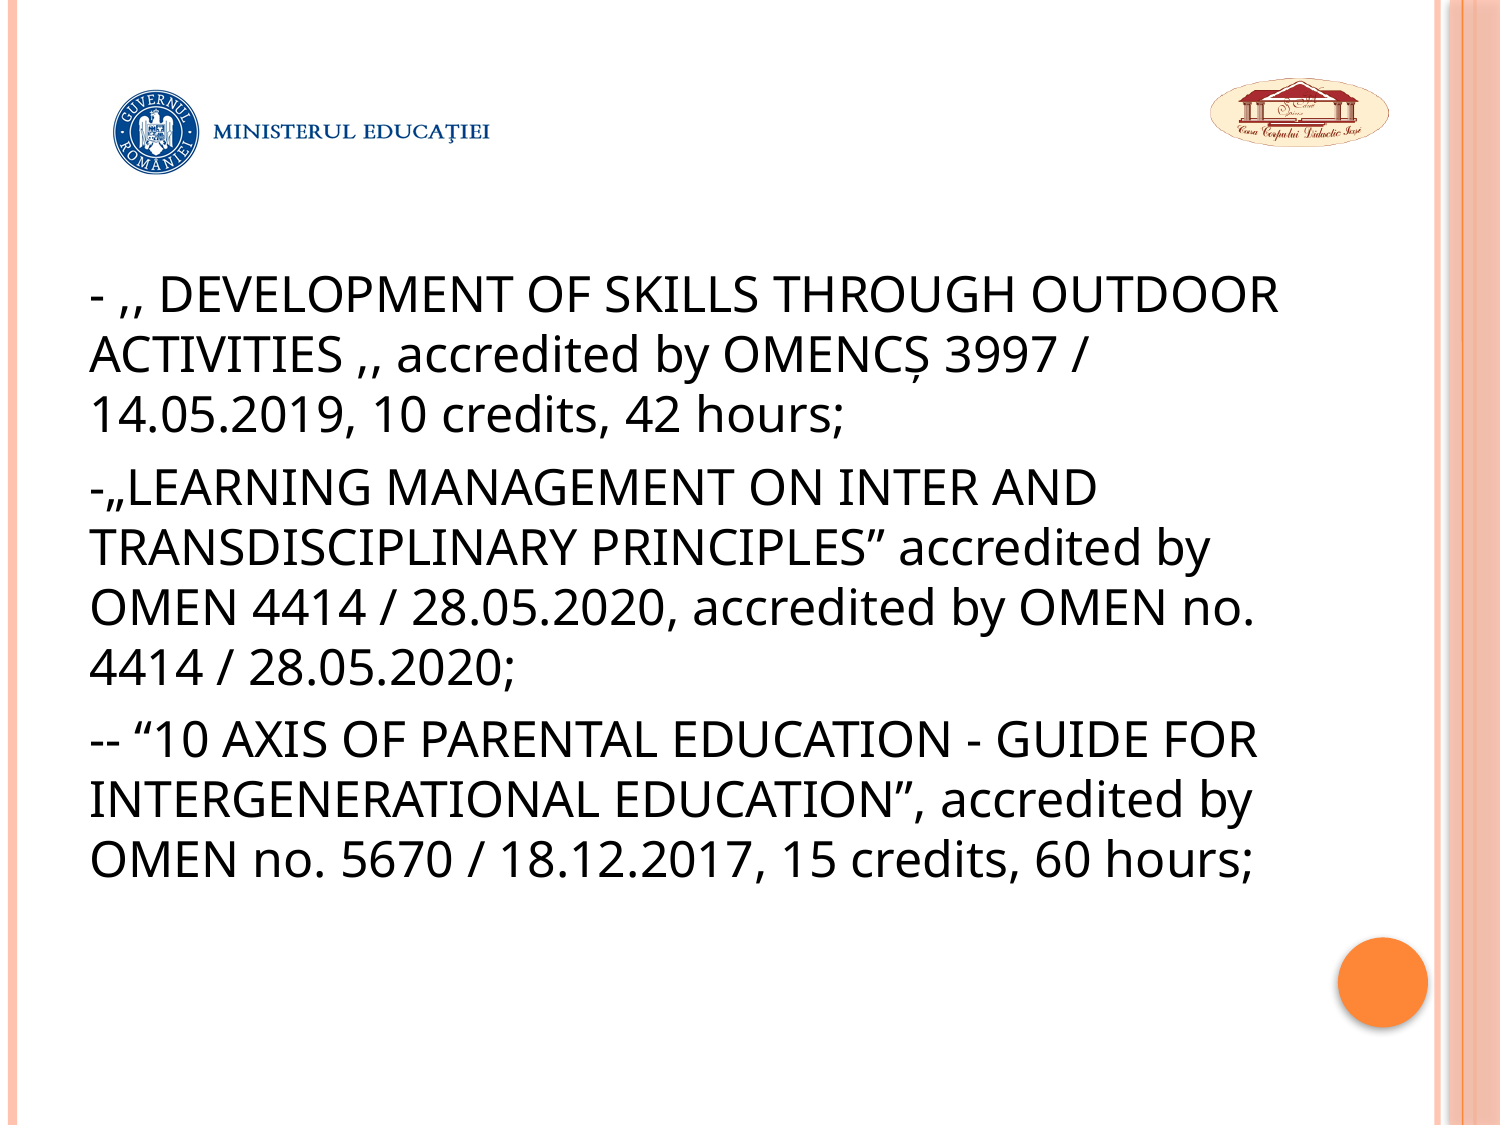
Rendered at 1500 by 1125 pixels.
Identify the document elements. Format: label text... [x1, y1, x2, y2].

picture [111, 89, 491, 175]
list - ,, DEVELOPMENT OF SKILLS THROUGH OUTDOOR ACTIVITIES ,, accredited by OMENCȘ 3997 / 14.05.2019, 10 credits, 42 hours; -„LEARNING MANAGEMENT ON INTER AND TRANSDISCIPLINARY PRINCIPLES” accredited by OMEN 4414 / 28.05.2020, accredited by OMEN no. 4414 / 28.05.2020; -- “10 AXIS OF PARENTAL EDUCATION - GUIDE FOR INTERGENERATIONAL EDUCATION”, accredited by OMEN no. 5670 / 18.12.2017, 15 credits, 60 hours; [75, 255, 1300, 1062]
picture [1210, 77, 1391, 148]
